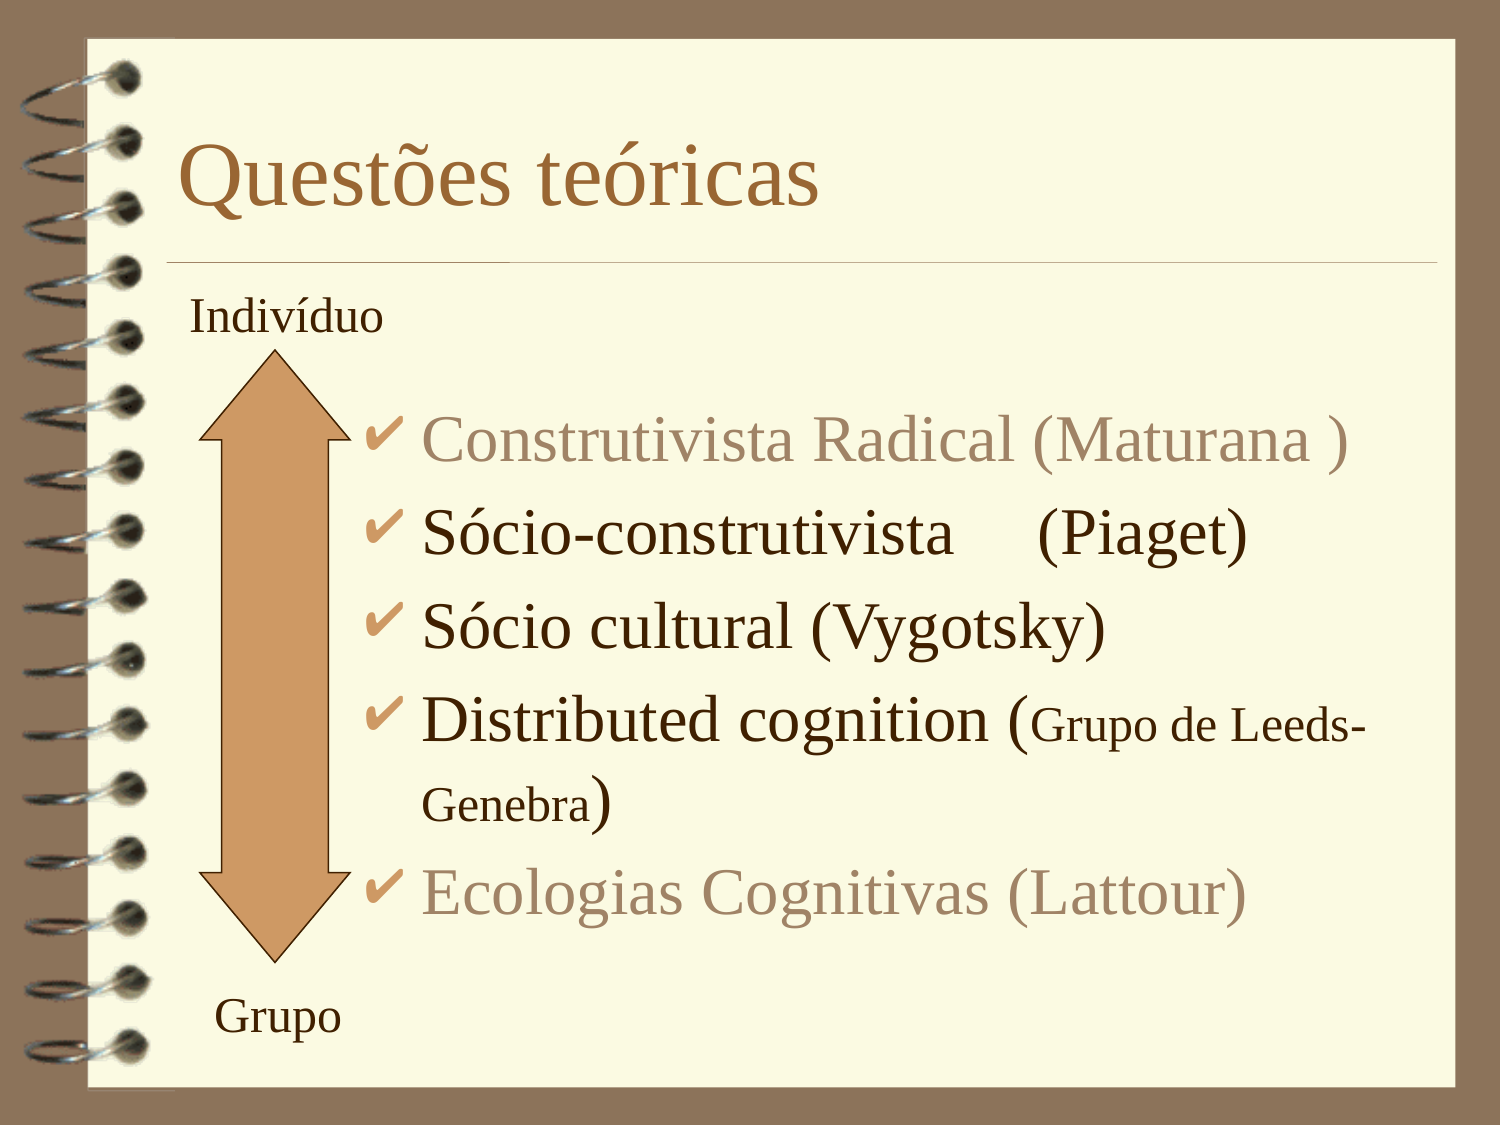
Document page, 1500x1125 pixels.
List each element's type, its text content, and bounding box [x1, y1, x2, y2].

title Questões teóricas [162, 74, 1438, 263]
text_box Grupo [199, 974, 438, 1050]
text_box [199, 350, 350, 963]
list Construtivista Radical (Maturana ) Sócio-construtivista (Piaget) Sócio cultural (Vygotsky) Distributed cognition (Grupo de Leeds-Genebra) Ecologias Cognitivas (Lattour) [349, 387, 1388, 976]
picture [0, 0, 175, 1125]
text_box Indivíduo [174, 274, 400, 350]
